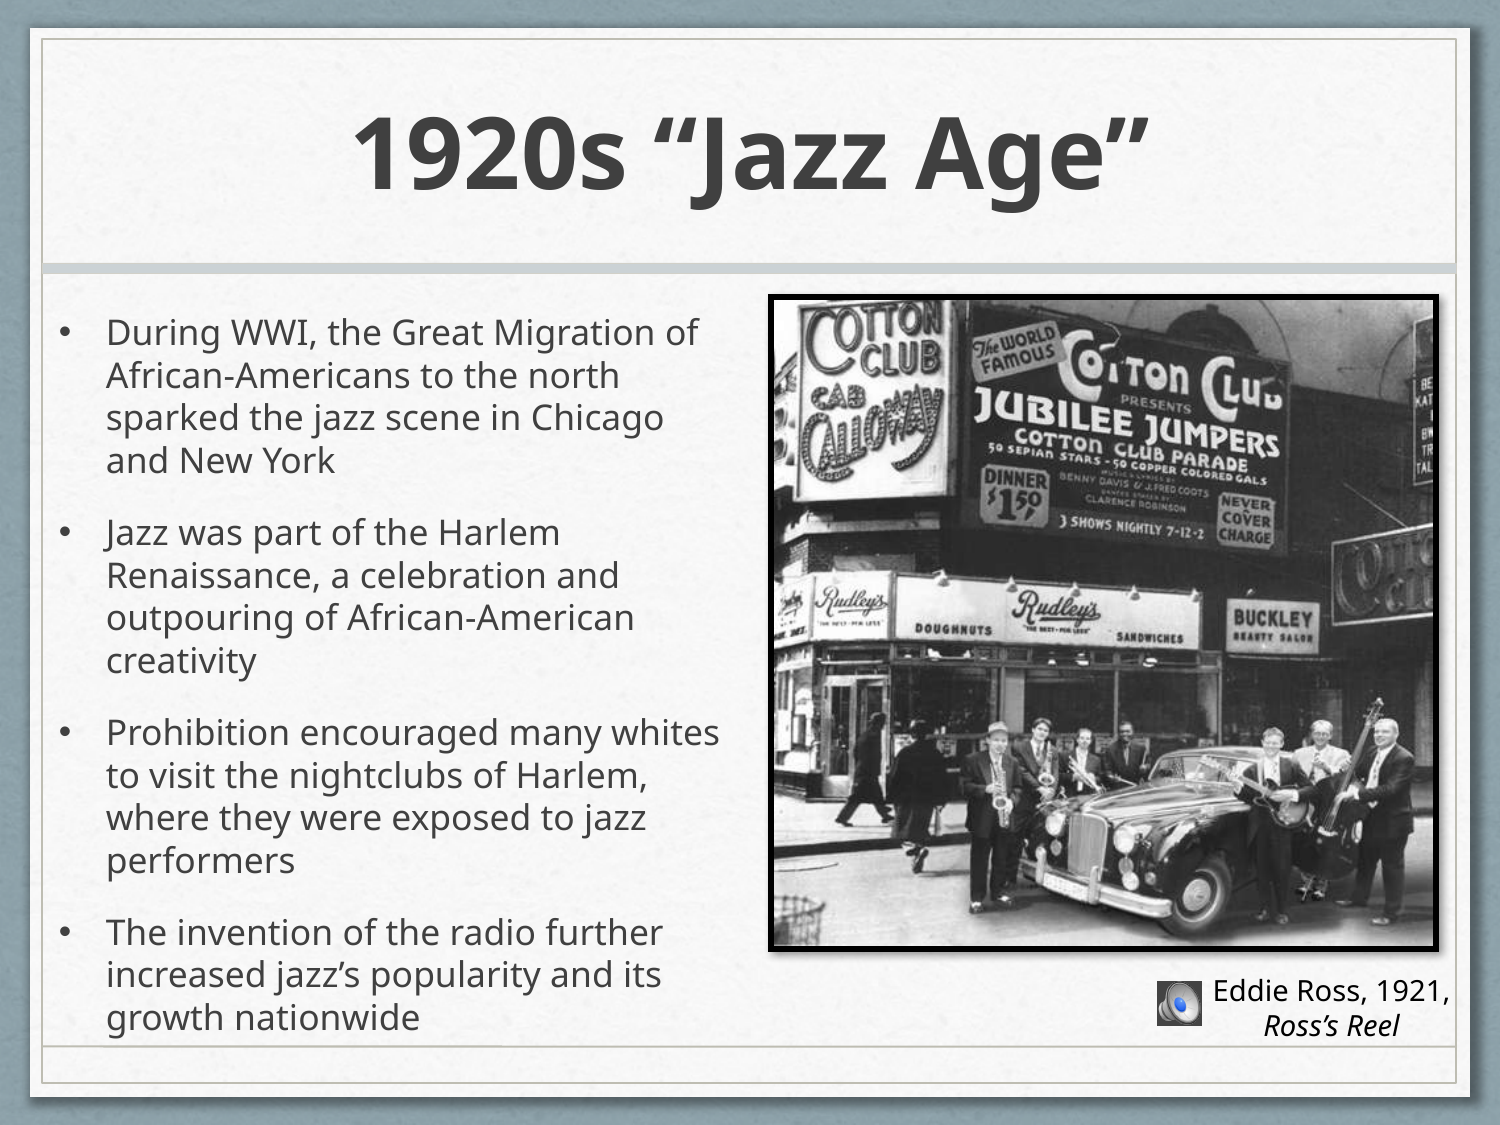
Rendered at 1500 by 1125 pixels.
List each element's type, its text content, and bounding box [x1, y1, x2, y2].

list During WWI, the Great Migration of African-Americans to the north sparked the jazz scene in Chicago and New York Jazz was part of the Harlem Renaissance, a celebration and outpouring of African-American creativity Prohibition encouraged many whites to visit the nightclubs of Harlem, where they were exposed to jazz performers The invention of the radio further increased jazz’s popularity and its growth nationwide [43, 302, 753, 1049]
picture [30, 28, 1470, 1097]
title 1920s “Jazz Age” [147, 40, 1353, 260]
text_box Eddie Ross, 1921, Ross’s Reel [1194, 964, 1469, 1050]
